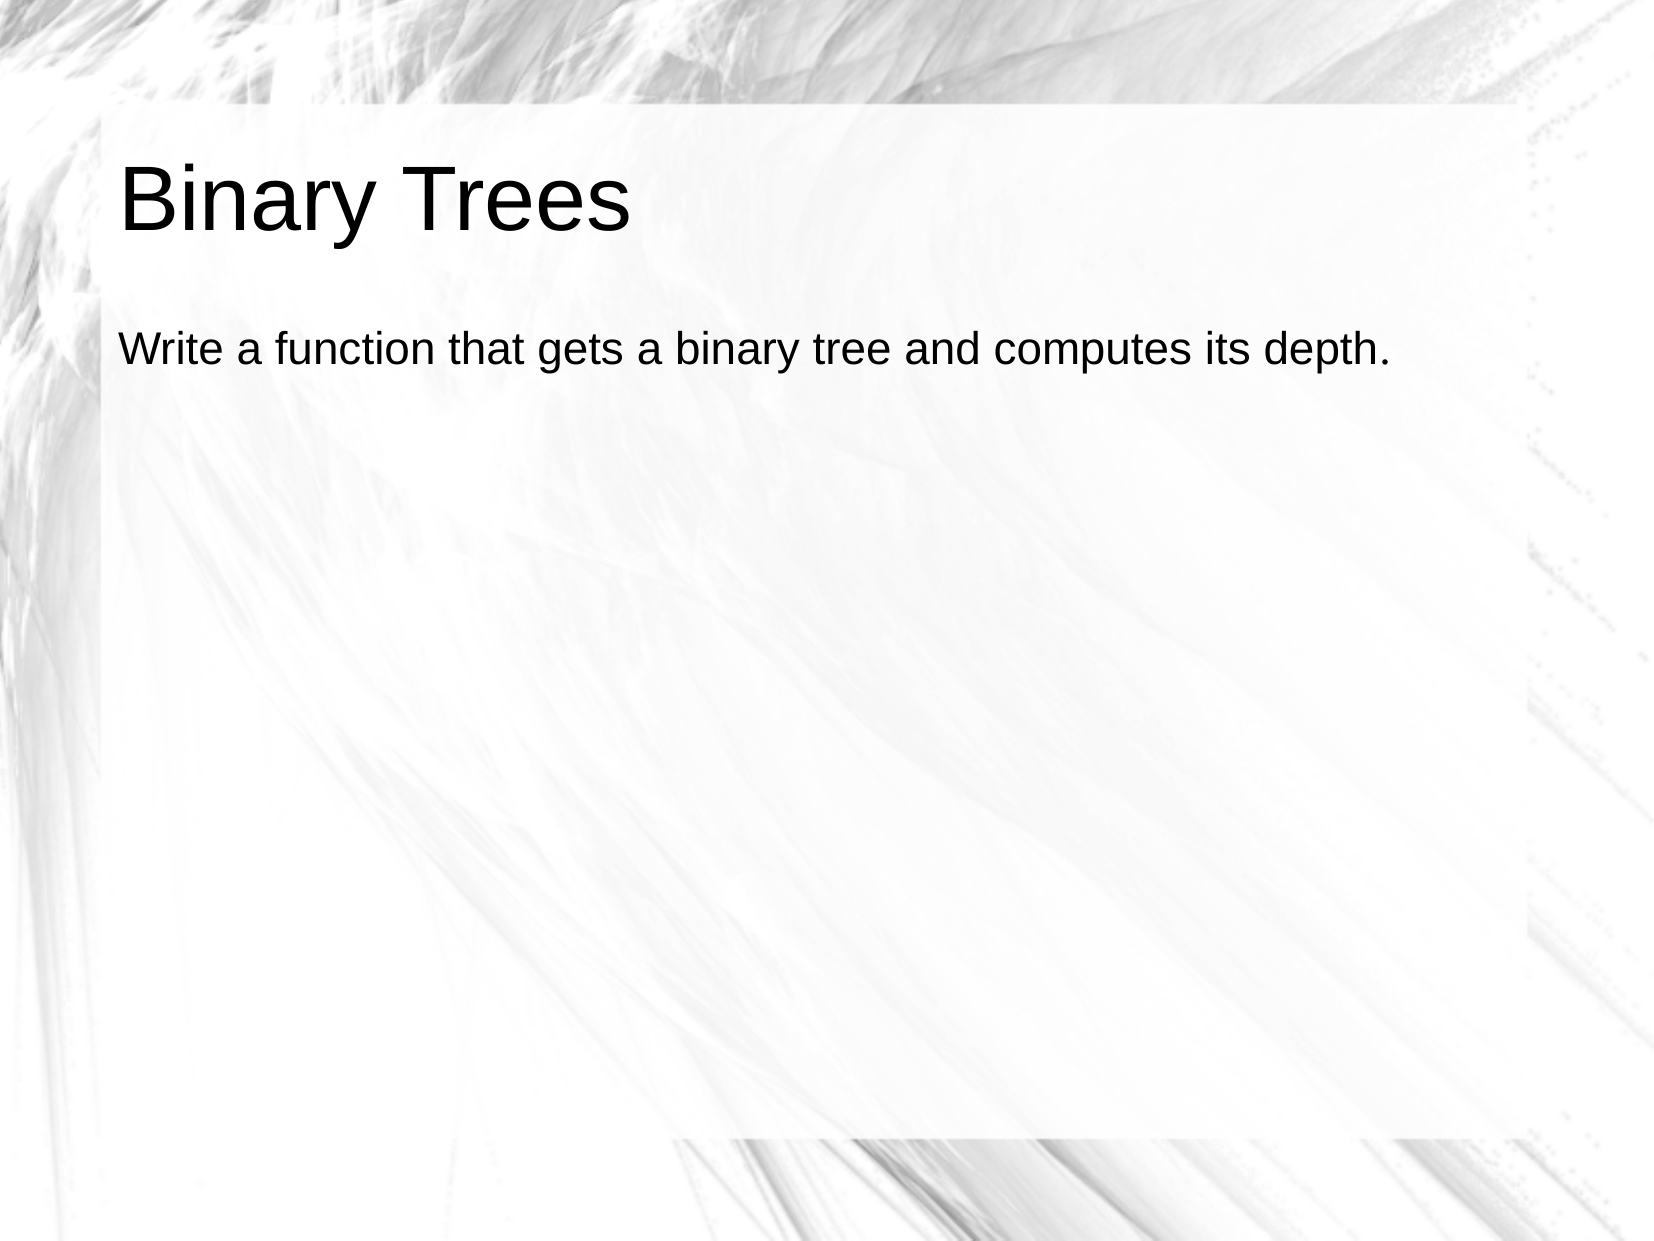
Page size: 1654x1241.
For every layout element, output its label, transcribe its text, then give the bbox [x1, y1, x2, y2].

list Write a function that gets a binary tree and computes its depth. [118, 319, 1571, 1109]
title Binary Trees [118, 93, 1506, 299]
picture [0, 0, 1654, 1241]
